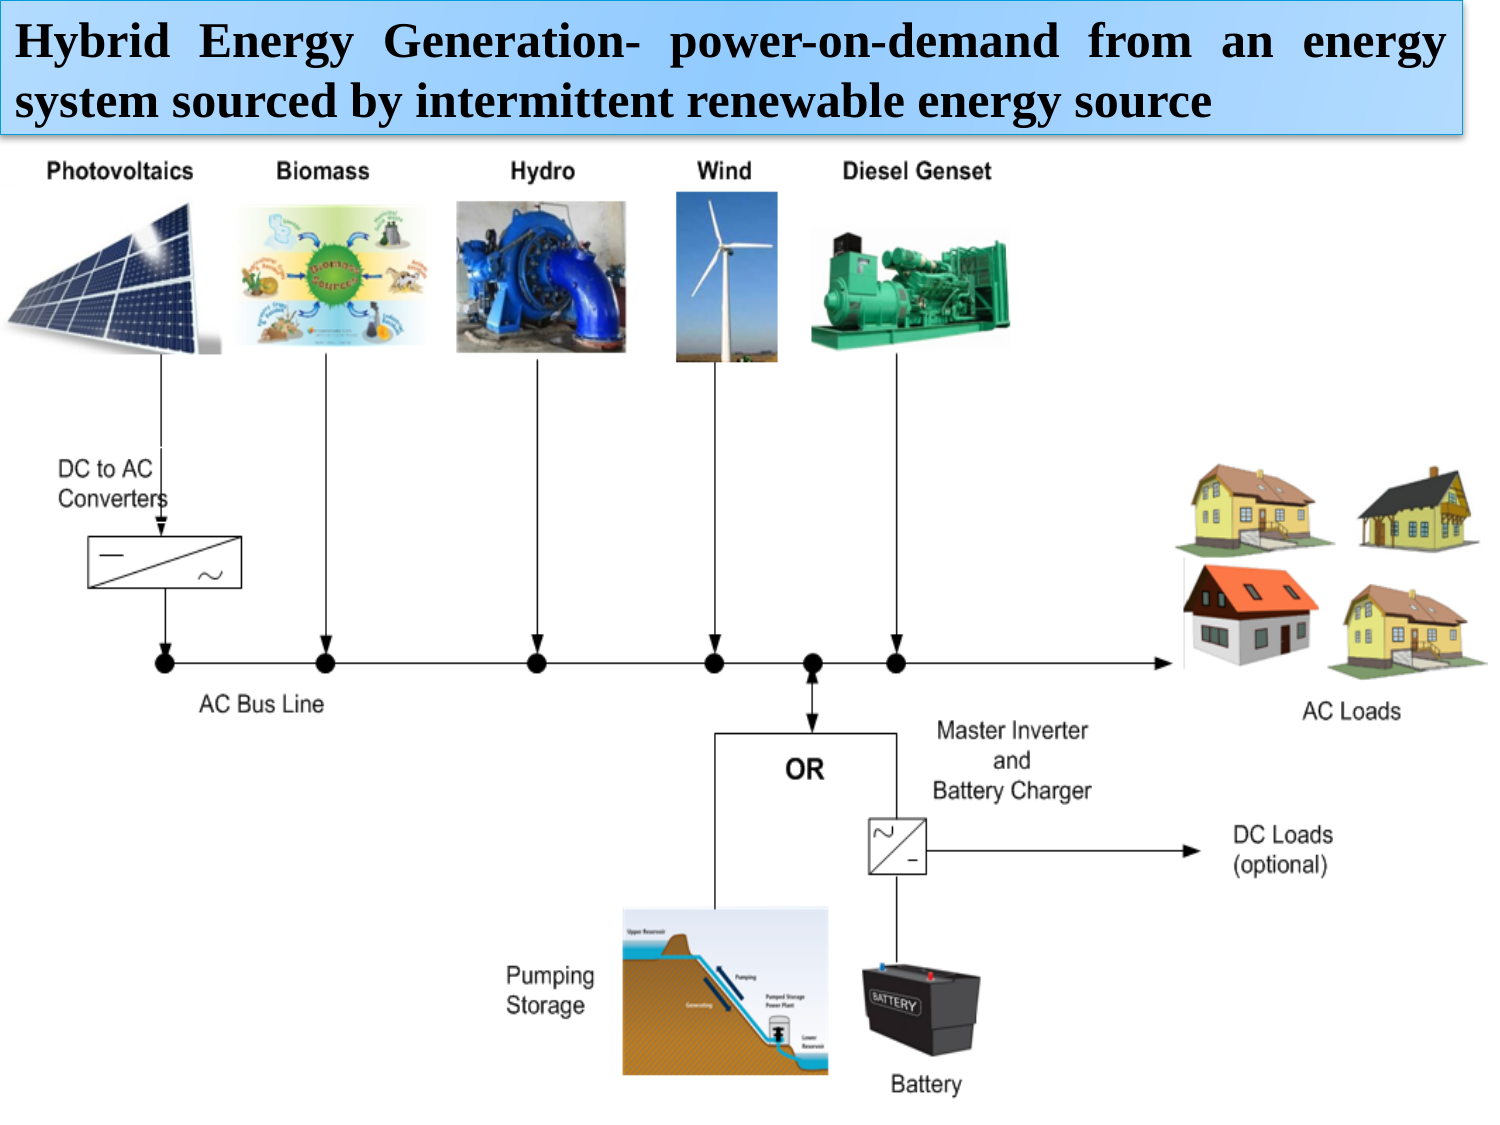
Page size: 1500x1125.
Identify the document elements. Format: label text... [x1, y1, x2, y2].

text_box Hybrid Energy Generation- power-on-demand from an energy system sourced by intermittent renewable energy source [0, 1, 1463, 135]
picture [0, 152, 1488, 1113]
